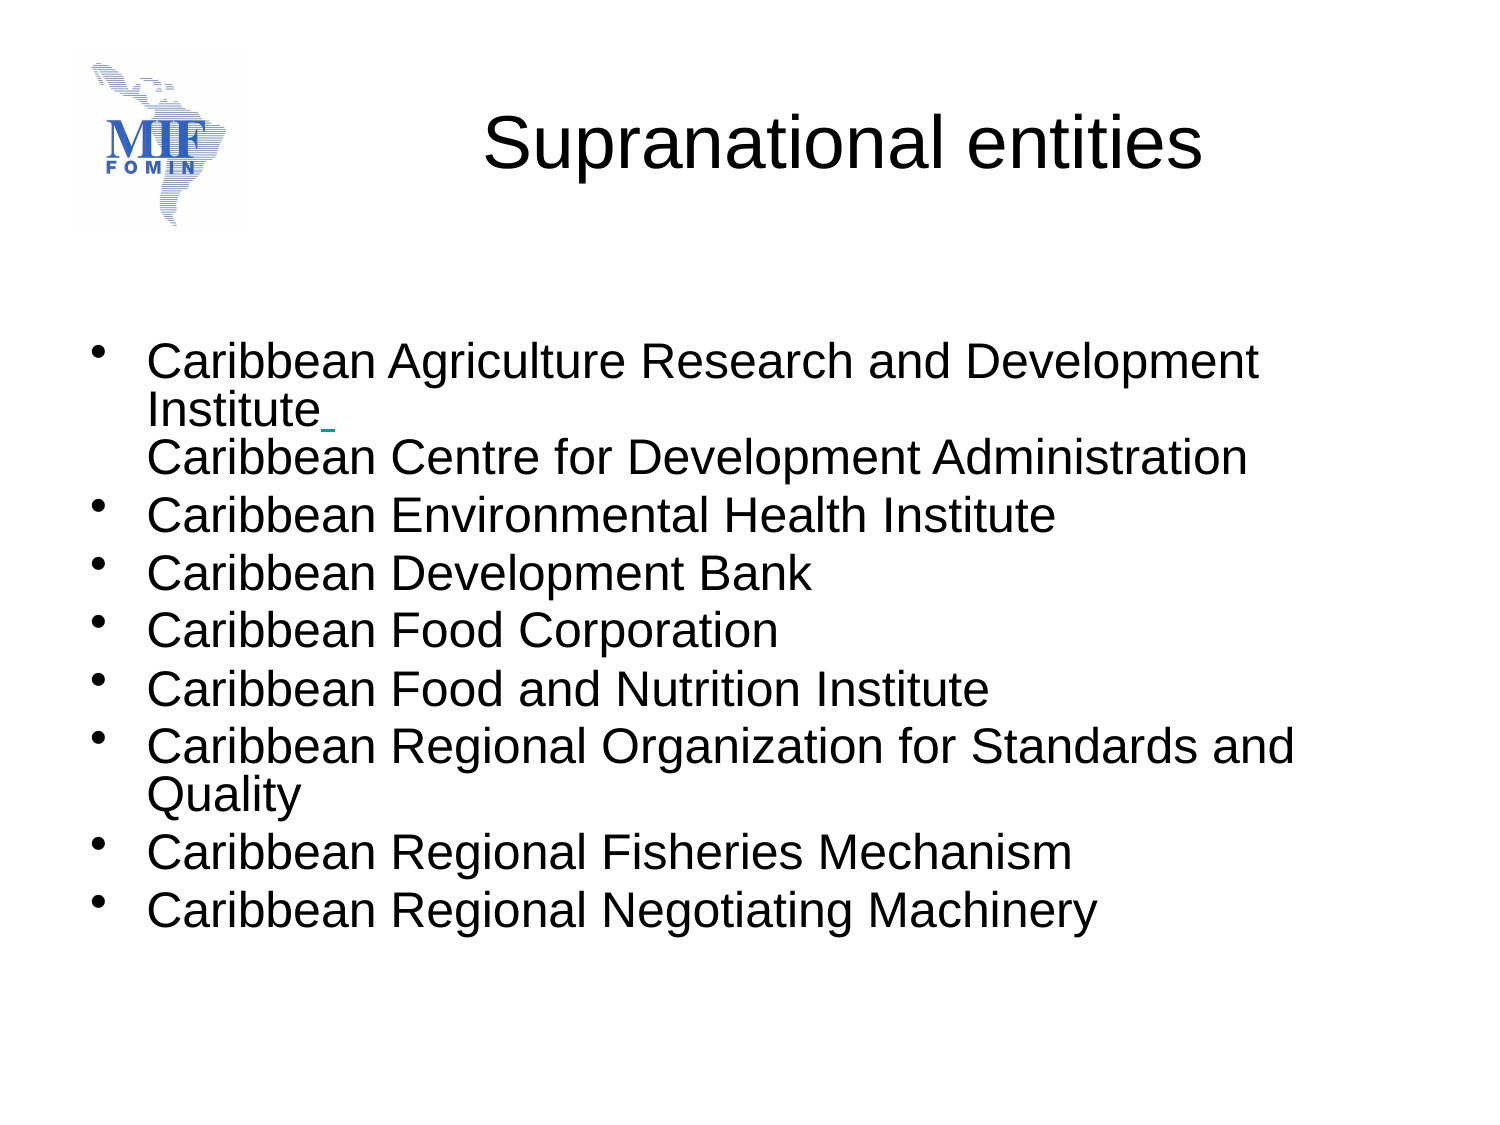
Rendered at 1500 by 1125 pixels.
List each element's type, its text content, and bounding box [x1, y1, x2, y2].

list Caribbean Agriculture Research and Development Institute Caribbean Centre for Development Administration Caribbean Environmental Health Institute Caribbean Development Bank Caribbean Food Corporation Caribbean Food and Nutrition Institute Caribbean Regional Organization for Standards and Quality Caribbean Regional Fisheries Mechanism Caribbean Regional Negotiating Machinery [74, 262, 1426, 1006]
title Supranational entities [262, 44, 1426, 233]
picture [75, 49, 247, 232]
